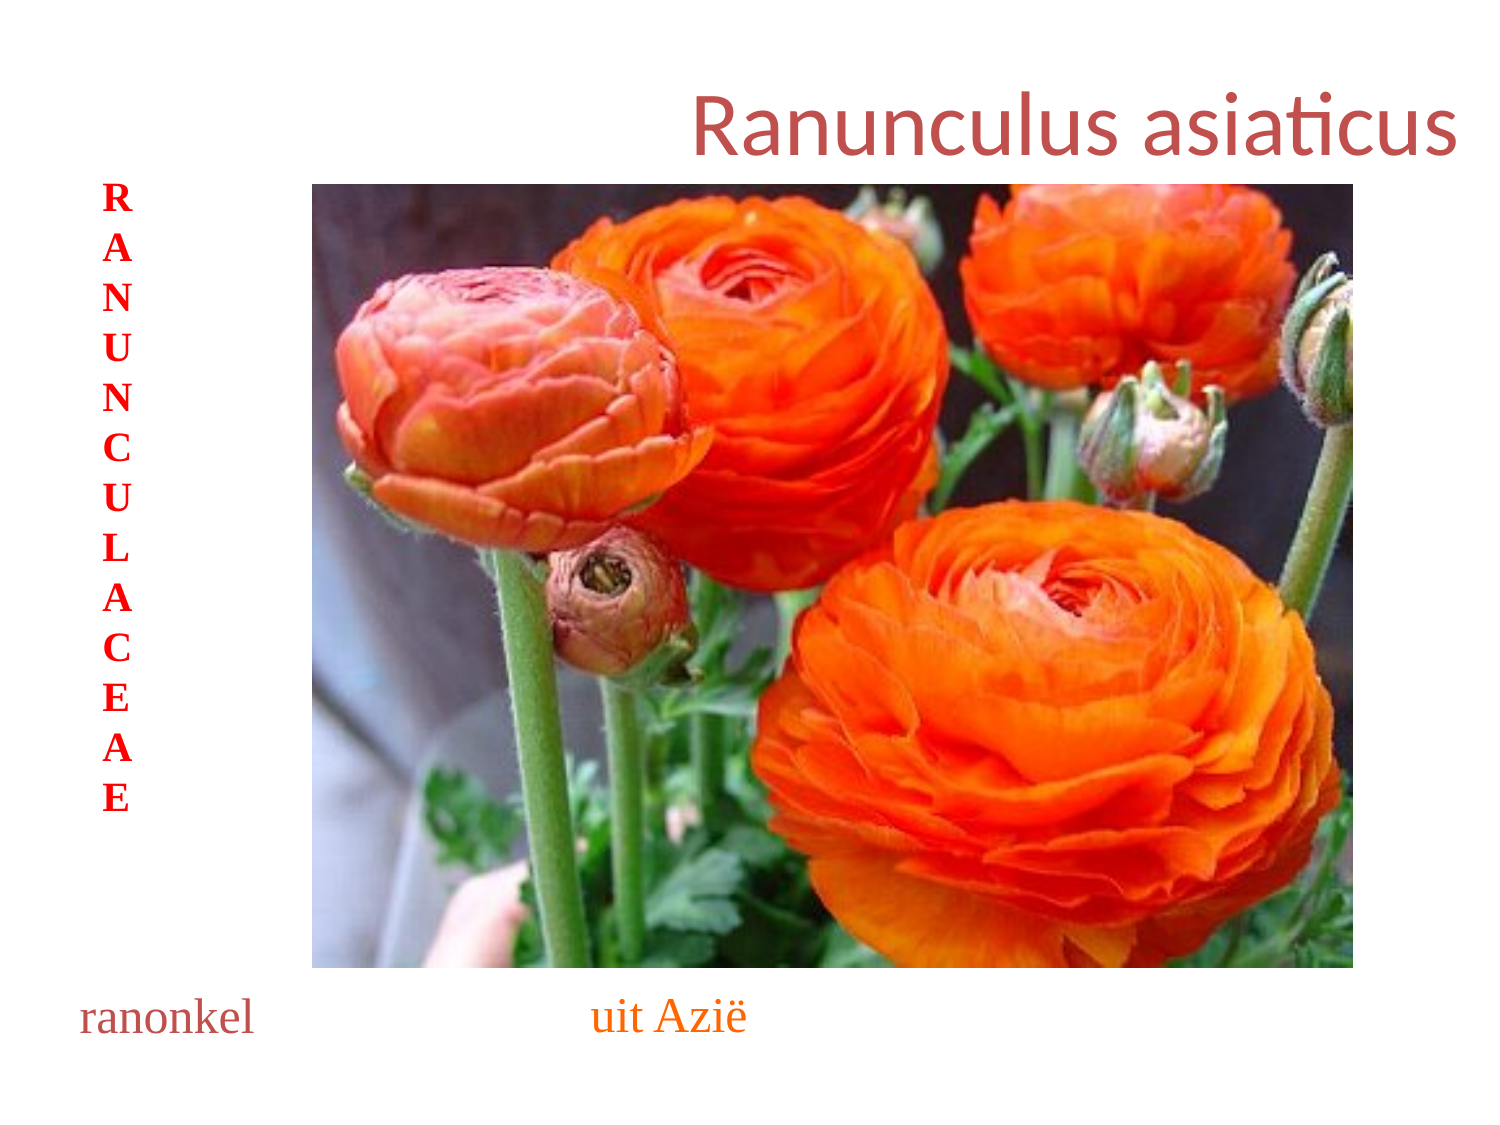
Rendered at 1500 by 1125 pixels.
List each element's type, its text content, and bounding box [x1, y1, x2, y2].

picture [312, 184, 1353, 969]
text_box ranonkel [64, 977, 1128, 1051]
text_box uit Azië [50, 974, 763, 1050]
title Ranunculus asiaticus [200, 24, 1475, 213]
text_box RANUNCULACEAE [87, 162, 150, 828]
